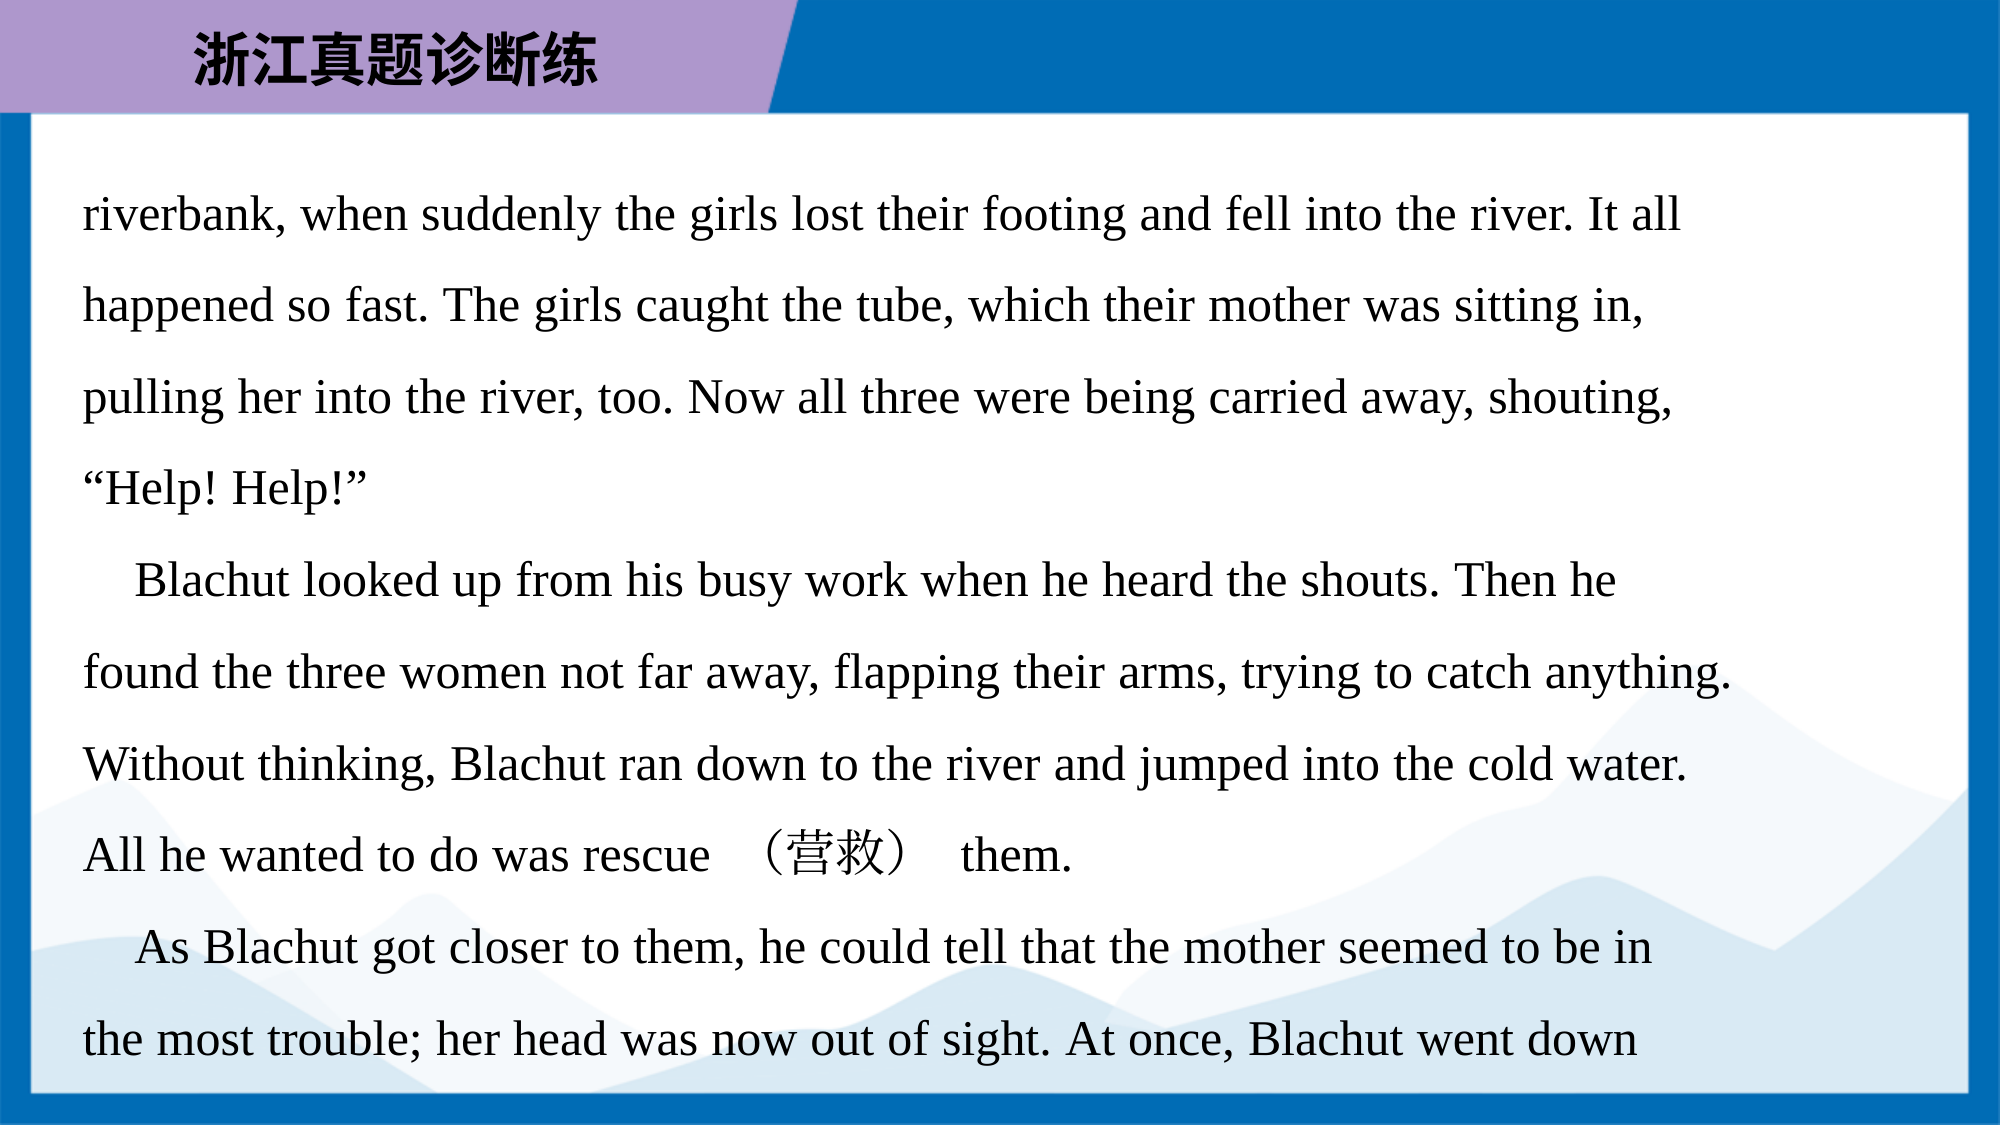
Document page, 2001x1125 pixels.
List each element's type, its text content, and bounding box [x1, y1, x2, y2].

text_box riverbank, when suddenly the girls lost their footing and fell into the river. It all happened so fast. The girls caught the tube, which their mother was sitting in, pulling her into the river, too. Now all three were being carried away, shouting, “Help! Help!” Blachut looked up from his busy work when he heard the shouts. Then he found the three women not far away, flapping their arms, trying to catch anything. Without thinking, Blachut ran down to the river and jumped into the cold water. All he wanted to do was rescue （营救） them. As Blachut got closer to them, he could tell that the mother seemed to be in the most trouble; her head was now out of sight. At once, Blachut went down [82, 148, 1917, 1065]
picture [0, 0, 2000, 1125]
